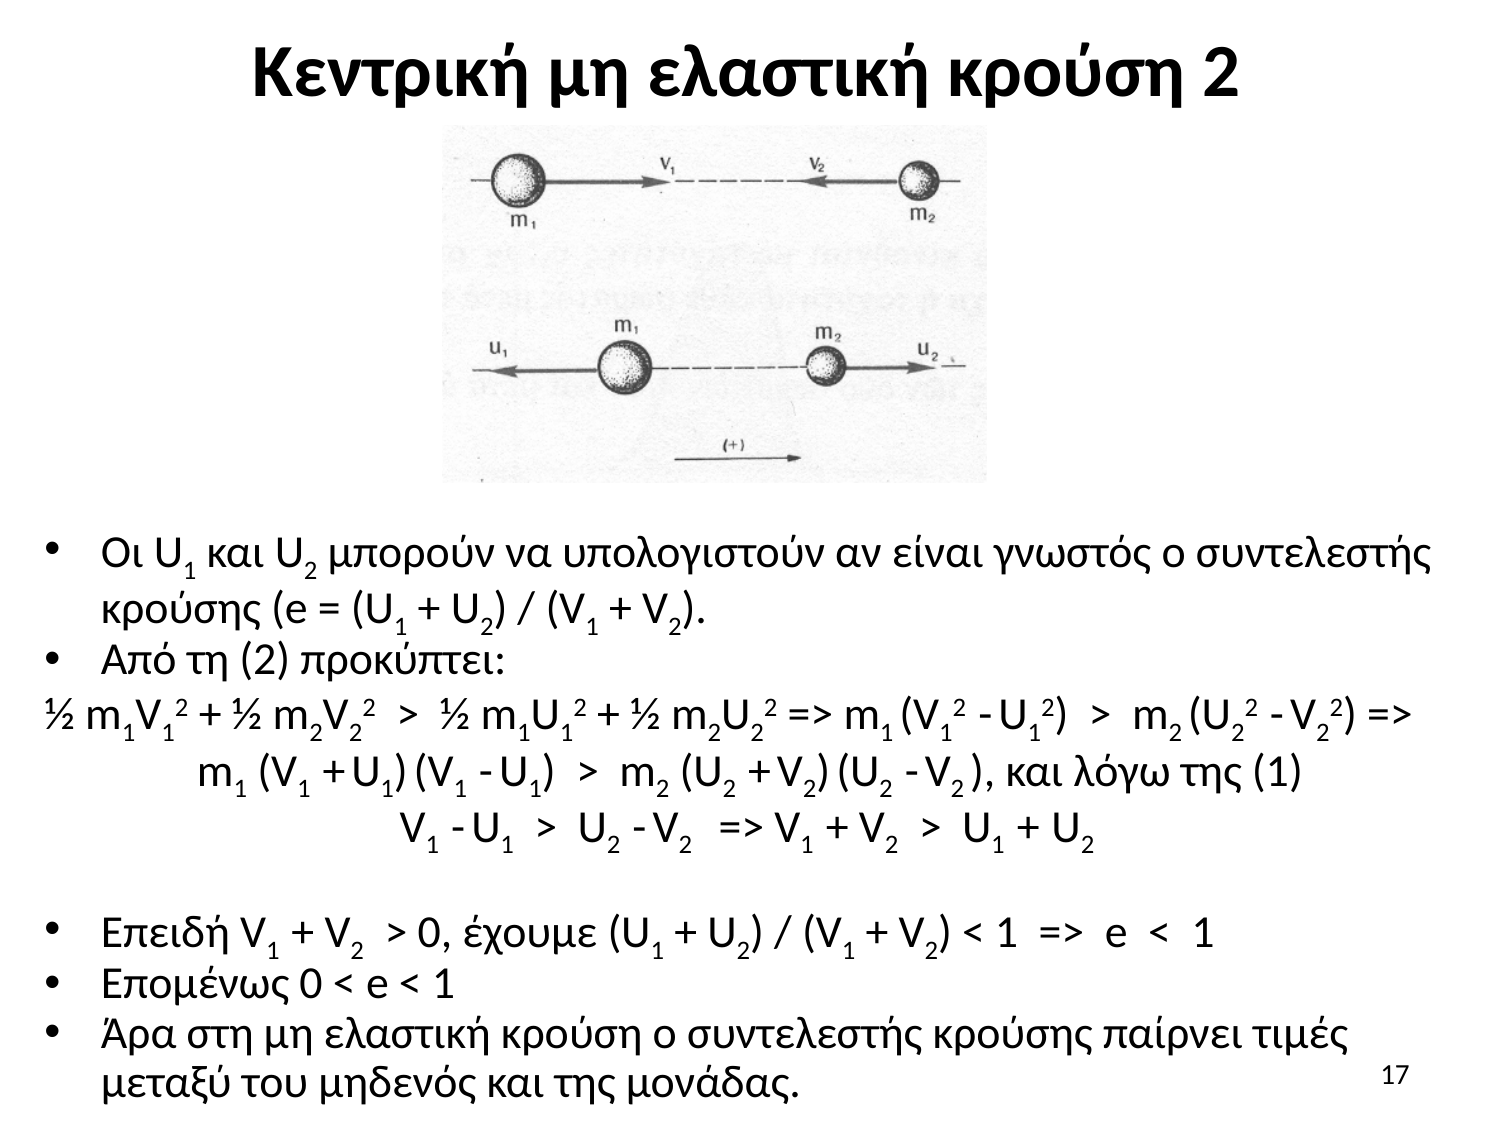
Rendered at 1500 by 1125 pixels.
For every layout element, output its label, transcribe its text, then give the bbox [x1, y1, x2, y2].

slide_number 17 [1074, 1042, 1425, 1103]
title Κεντρική μη ελαστική κρούση 2 [41, 30, 1453, 102]
list Οι U1 και U2 μπορούν να υπολογιστούν αν είναι γνωστός ο συντελεστής κρούσης (e = (U1 + U2) / (V1 + V2). Από τη (2) προκύπτει: ½ m1V12 + ½ m2V22 > ½ m1U12 + ½ m2U22 => m1 (V12 - U12) > m2 (U22 - V22) => m1 (V1 + U1) (V1 - U1) > m2 (U2 + V2) (U2 - V2 ), και λόγω της (1) V1 - U1 > U2 - V2 => V1 + V2 > U1 + U2 Επειδή V1 + V2 > 0, έχουμε (U1 + U2) / (V1 + V2) < 1 => e < 1 Επομένως 0 < e < 1 Άρα στη μη ελαστική κρούση ο συντελεστής κρούσης παίρνει τιμές μεταξύ του μηδενός και της μονάδας. [29, 515, 1471, 1083]
picture [442, 125, 987, 483]
